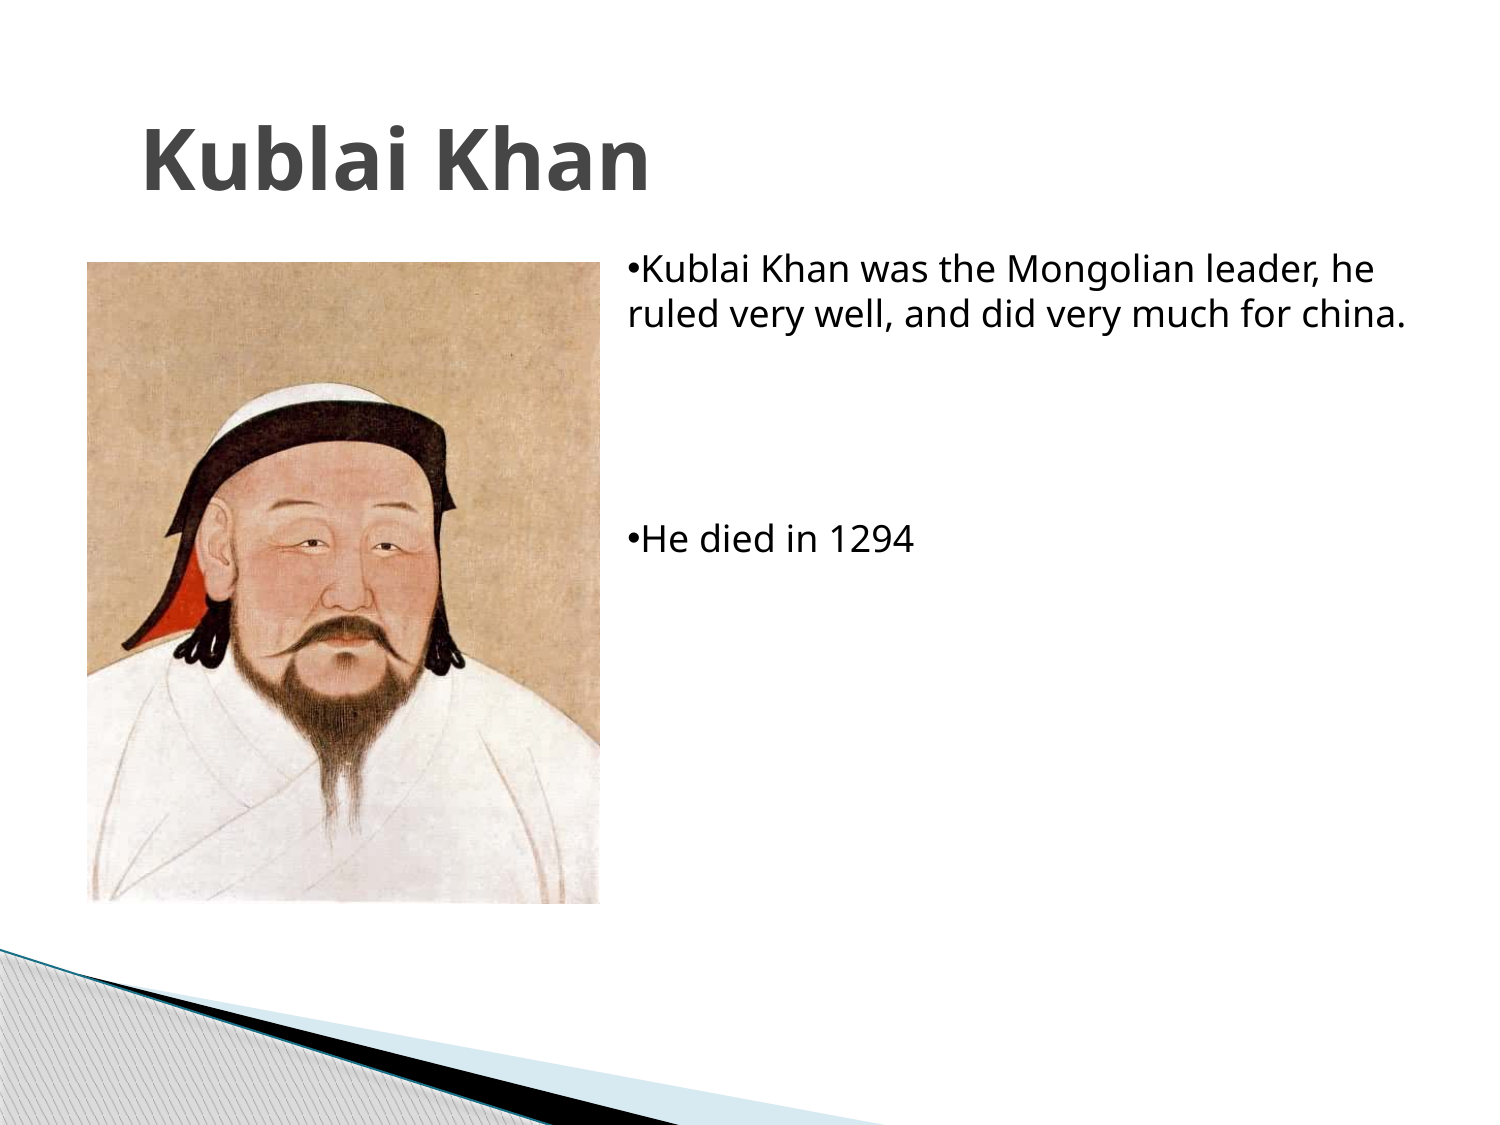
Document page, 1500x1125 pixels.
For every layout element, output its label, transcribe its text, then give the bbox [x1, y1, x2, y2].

title Kublai Khan [125, 62, 1475, 250]
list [87, 262, 601, 905]
text_box Kublai Khan was the Mongolian leader, he ruled very well, and did very much for china. He died in 1294 [612, 237, 1425, 568]
